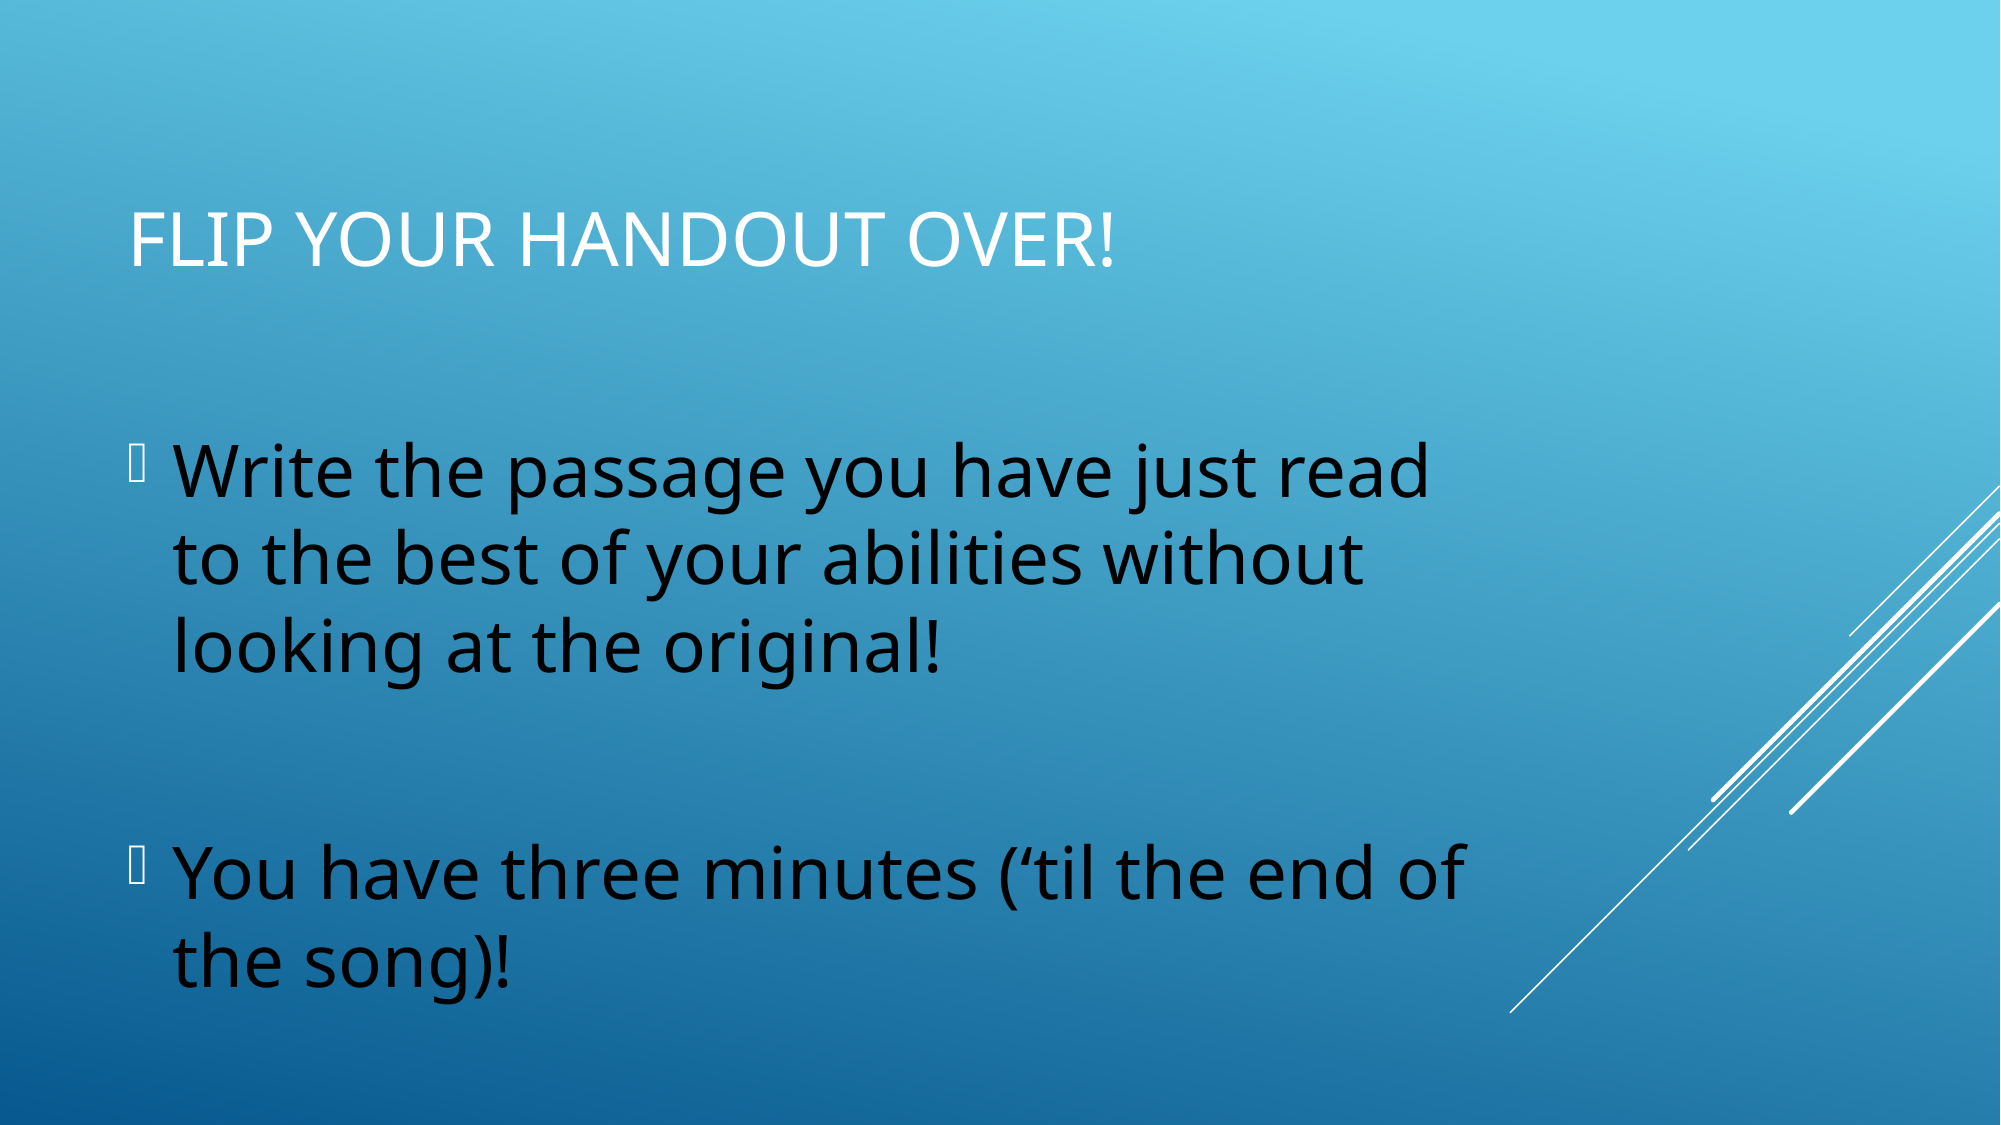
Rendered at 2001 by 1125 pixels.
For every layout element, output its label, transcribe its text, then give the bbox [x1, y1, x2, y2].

title FLIP YOUR HANDOUT OVER! [112, 112, 1513, 360]
list Write the passage you have just read to the best of your abilities without looking at the original! You have three minutes (‘til the end of the song)! [112, 416, 1513, 1010]
